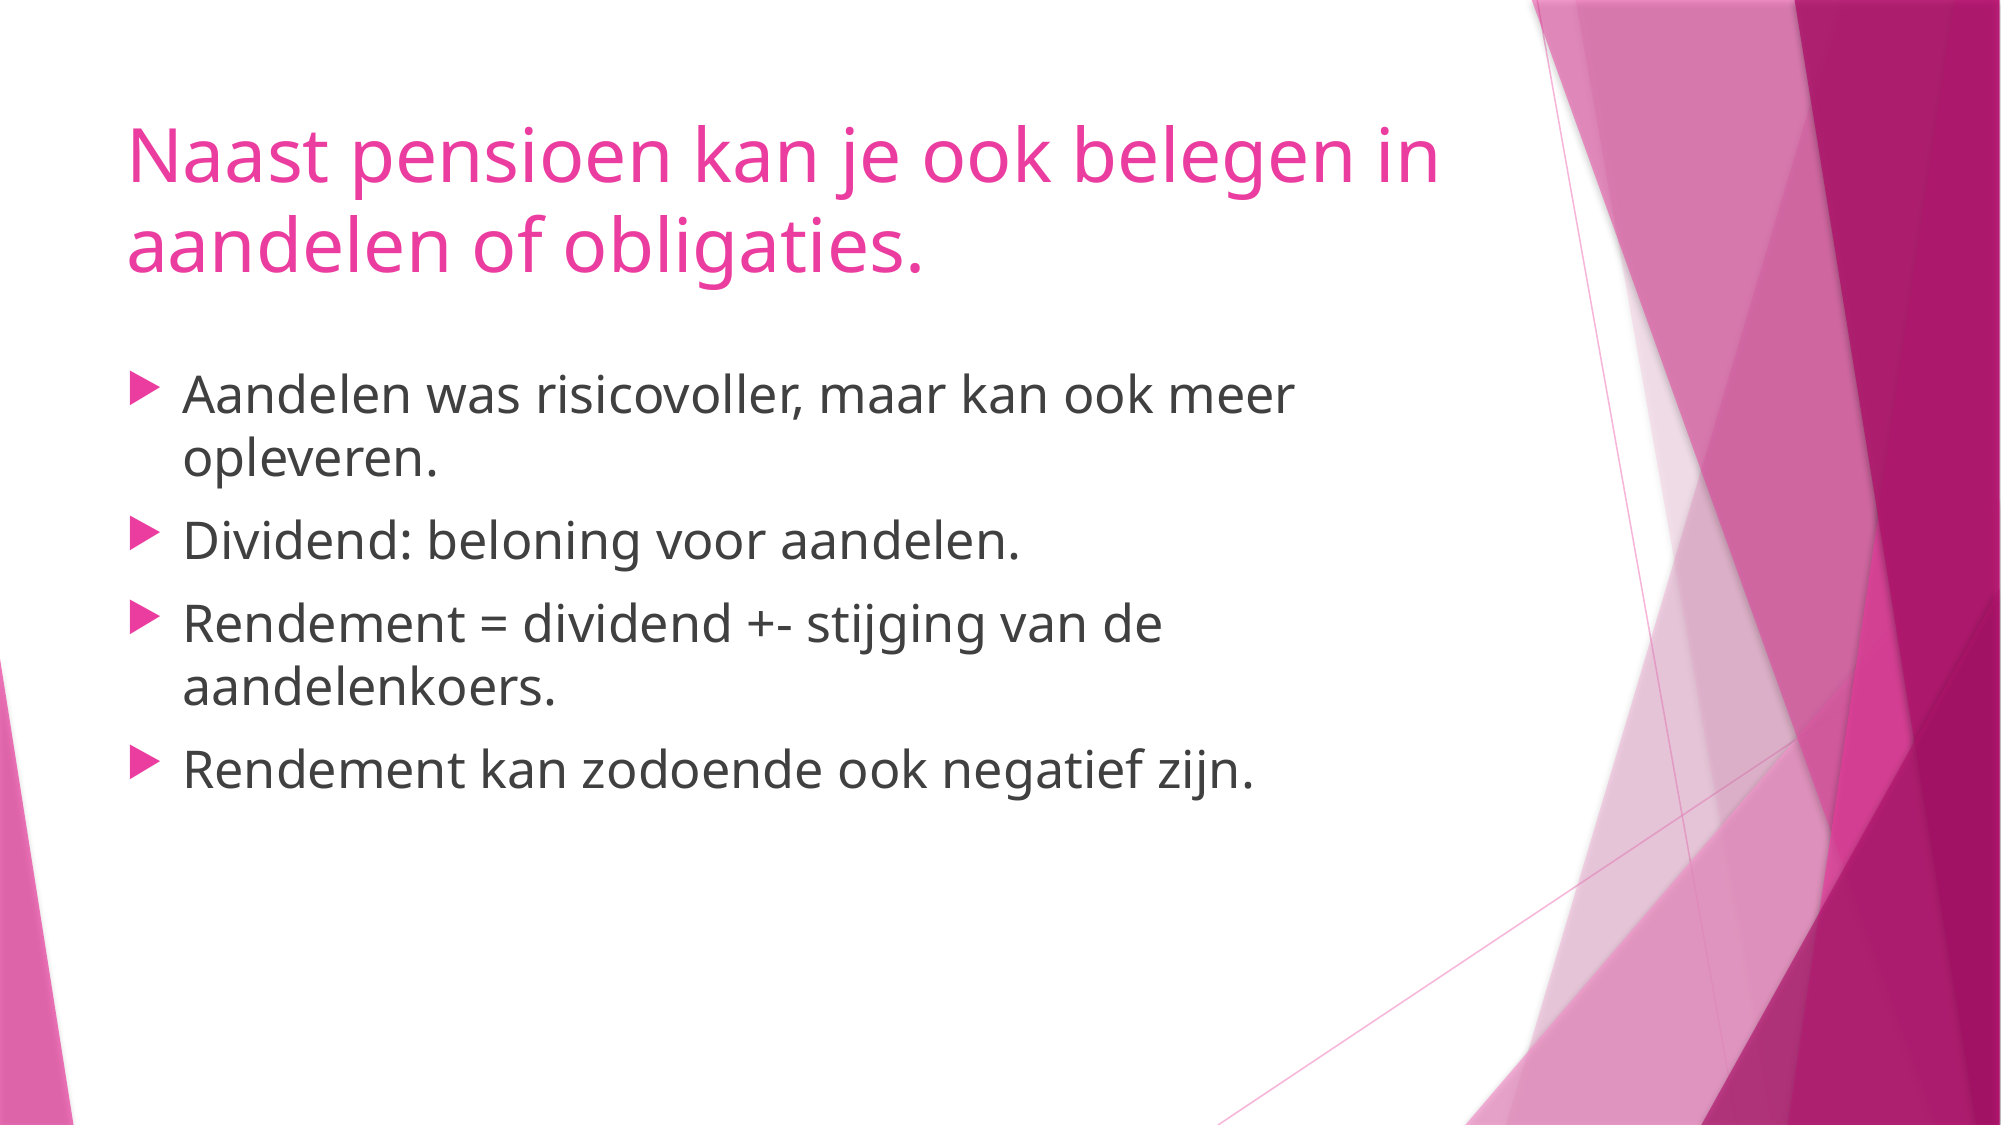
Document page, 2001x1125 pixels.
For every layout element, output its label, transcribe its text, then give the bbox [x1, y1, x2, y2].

list Aandelen was risicovoller, maar kan ook meer opleveren. Dividend: beloning voor aandelen. Rendement = dividend +- stijging van de aandelenkoers. Rendement kan zodoende ook negatief zijn. [111, 354, 1522, 992]
title Naast pensioen kan je ook belegen in aandelen of obligaties. [111, 99, 1522, 317]
